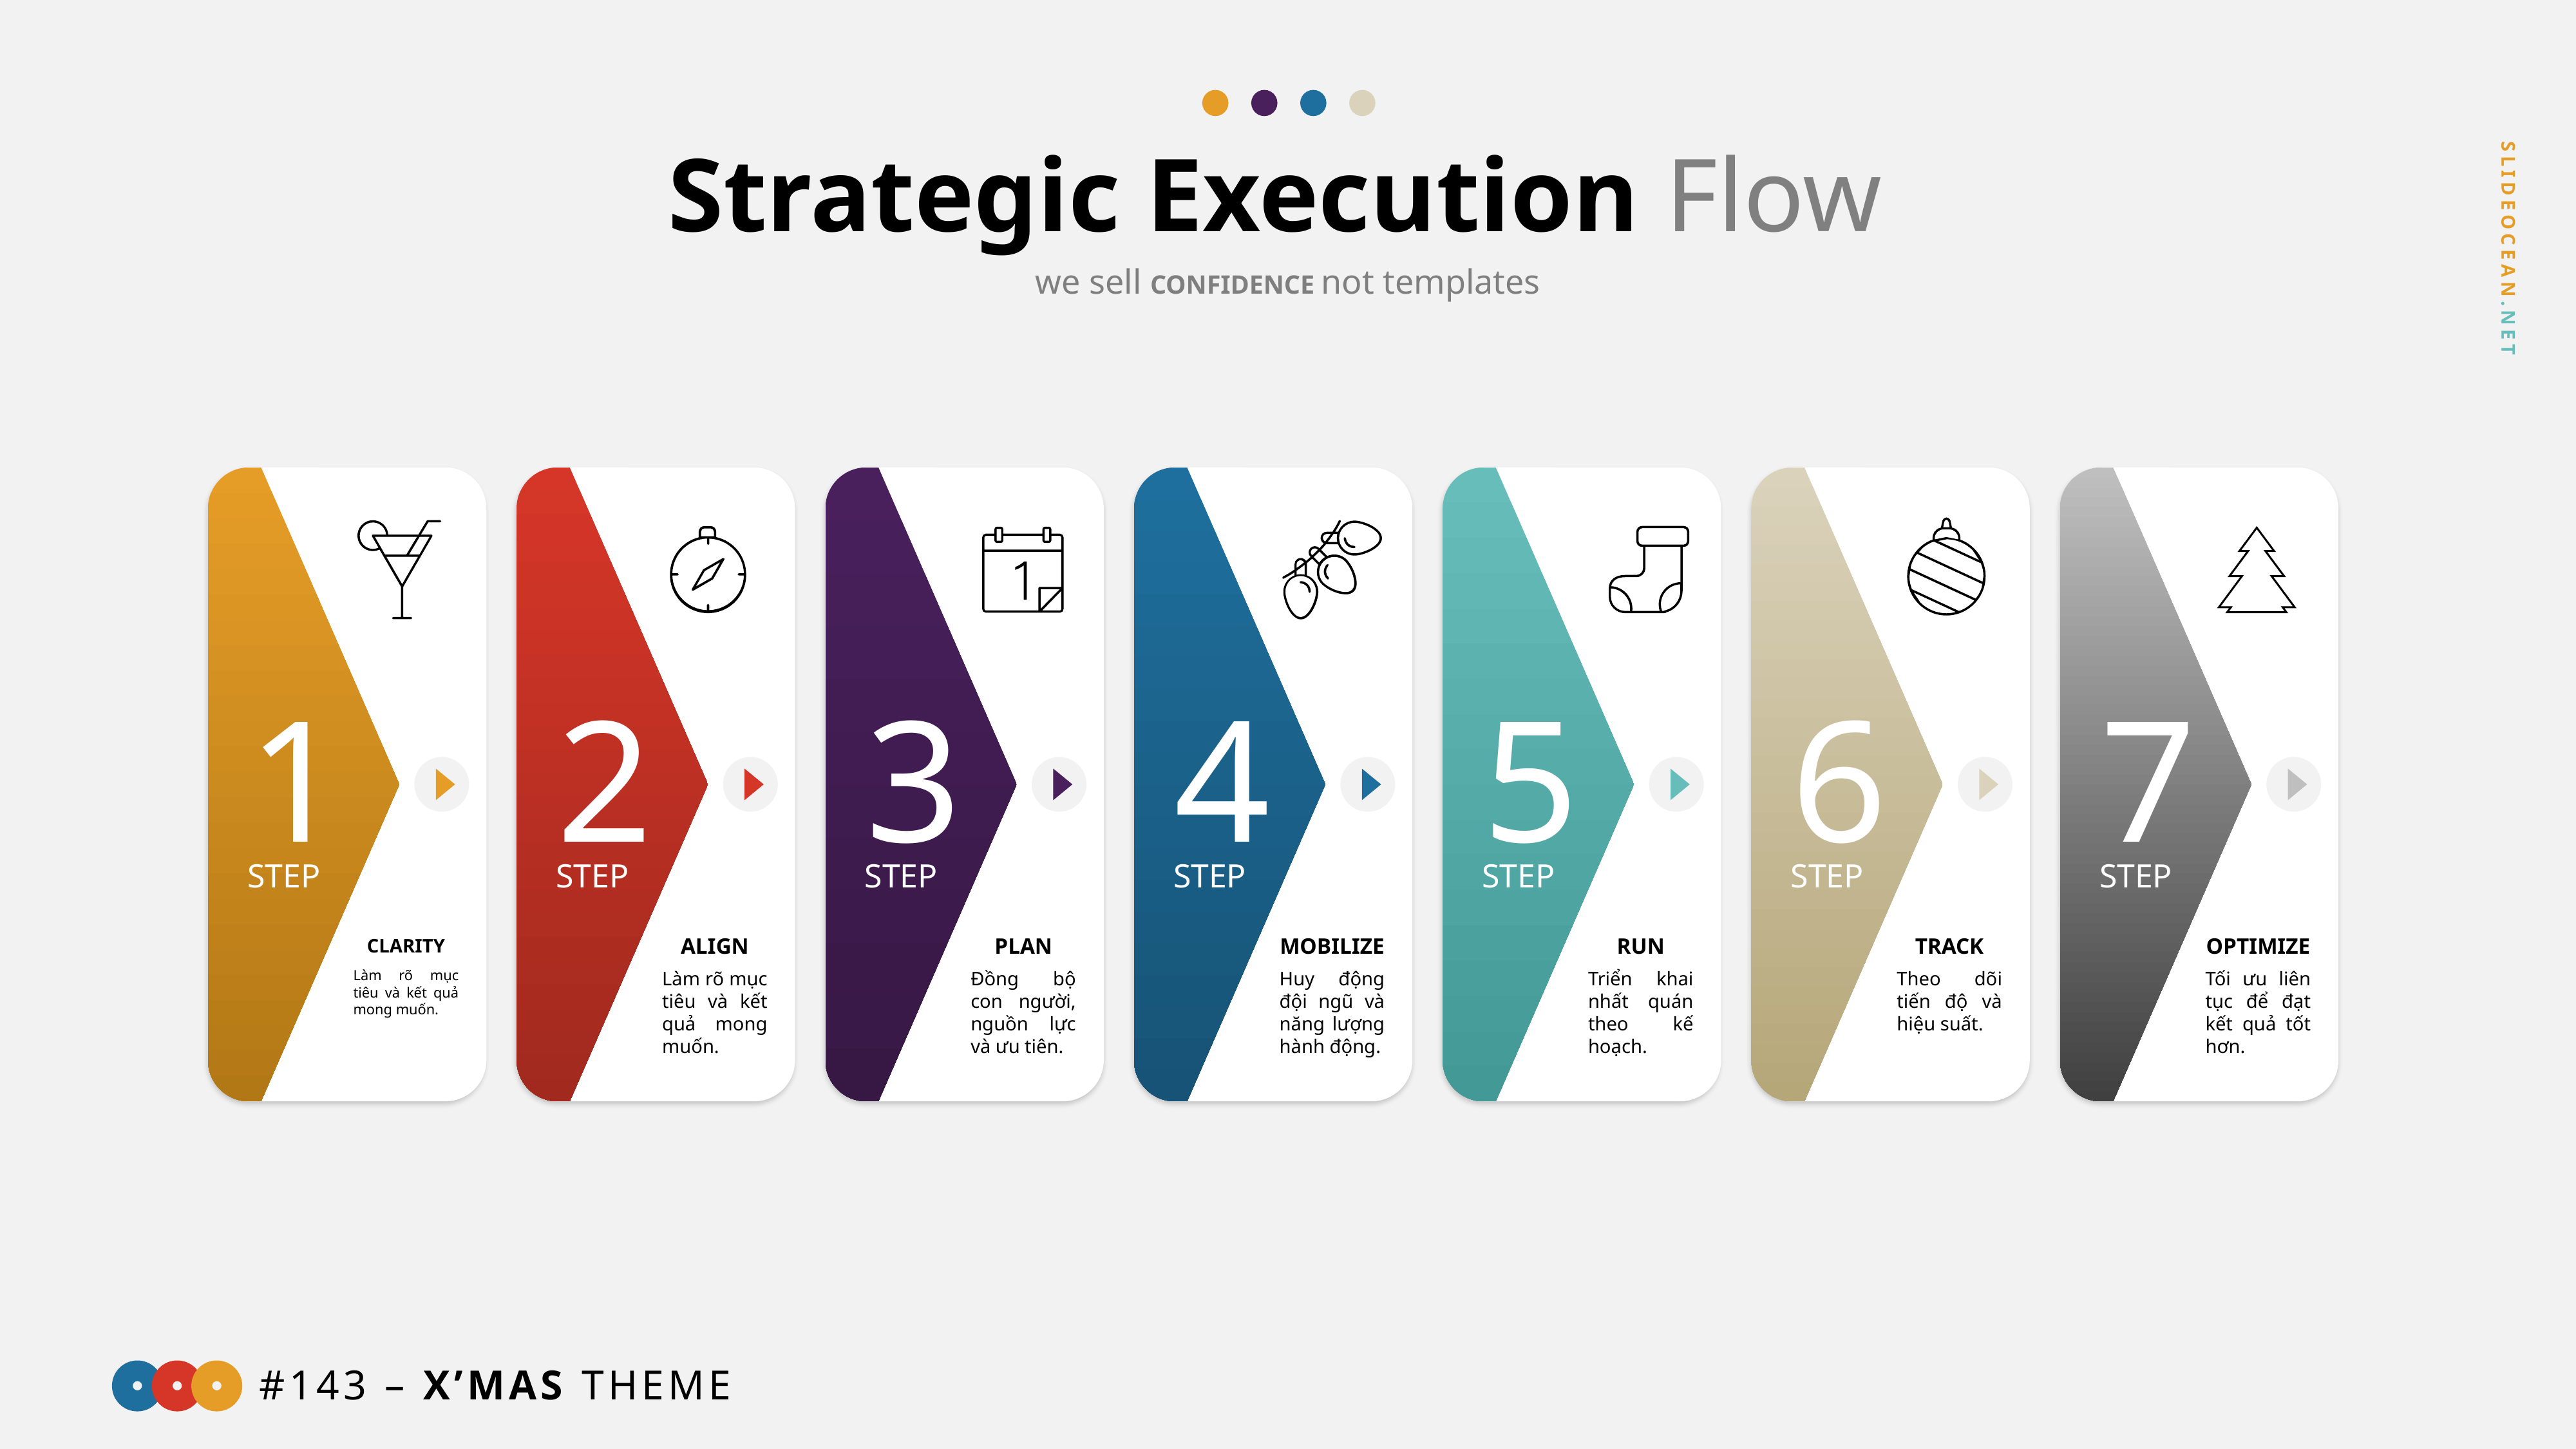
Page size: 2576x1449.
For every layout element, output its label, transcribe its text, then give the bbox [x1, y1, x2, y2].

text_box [1251, 927, 1413, 1063]
text_box Strategic Execution Flow [658, 126, 1918, 257]
text_box [1168, 466, 1414, 1103]
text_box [723, 756, 779, 812]
text_box [551, 1063, 796, 1103]
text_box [1560, 927, 1721, 1063]
text_box [860, 466, 1105, 1103]
text_box [1018, 526, 1064, 613]
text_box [413, 756, 469, 812]
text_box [825, 467, 1018, 1102]
text_box [1326, 520, 1382, 556]
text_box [1750, 467, 1944, 1102]
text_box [2177, 927, 2339, 1063]
text_box [2252, 526, 2297, 614]
text_box [1348, 89, 1377, 117]
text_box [2060, 467, 2252, 1102]
text_box [1299, 89, 1328, 117]
text_box [2094, 466, 2340, 1103]
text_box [1868, 927, 2031, 1041]
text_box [1340, 756, 1396, 812]
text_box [1133, 467, 1326, 1102]
text_box [708, 526, 746, 614]
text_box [1031, 756, 1087, 812]
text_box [207, 467, 400, 1102]
text_box #143 – X’MAS THEME [259, 1359, 1142, 1408]
text_box [1634, 526, 1690, 614]
text_box we sell CONFIDENCE not templates [1026, 255, 1550, 306]
text_box [1477, 466, 1723, 1103]
text_box [400, 520, 442, 620]
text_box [325, 929, 488, 1023]
text_box [1201, 89, 1230, 117]
text_box [1326, 554, 1357, 594]
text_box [1649, 756, 1705, 812]
text_box [243, 1023, 488, 1103]
text_box [1786, 466, 2031, 1103]
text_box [1442, 467, 1634, 1102]
text_box [1250, 89, 1279, 117]
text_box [1957, 756, 2013, 812]
text_box [551, 466, 797, 1063]
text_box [516, 467, 708, 1102]
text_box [634, 927, 796, 1063]
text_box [942, 927, 1104, 1063]
text_box [242, 466, 488, 929]
text_box [1944, 517, 1986, 616]
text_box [2266, 756, 2322, 812]
